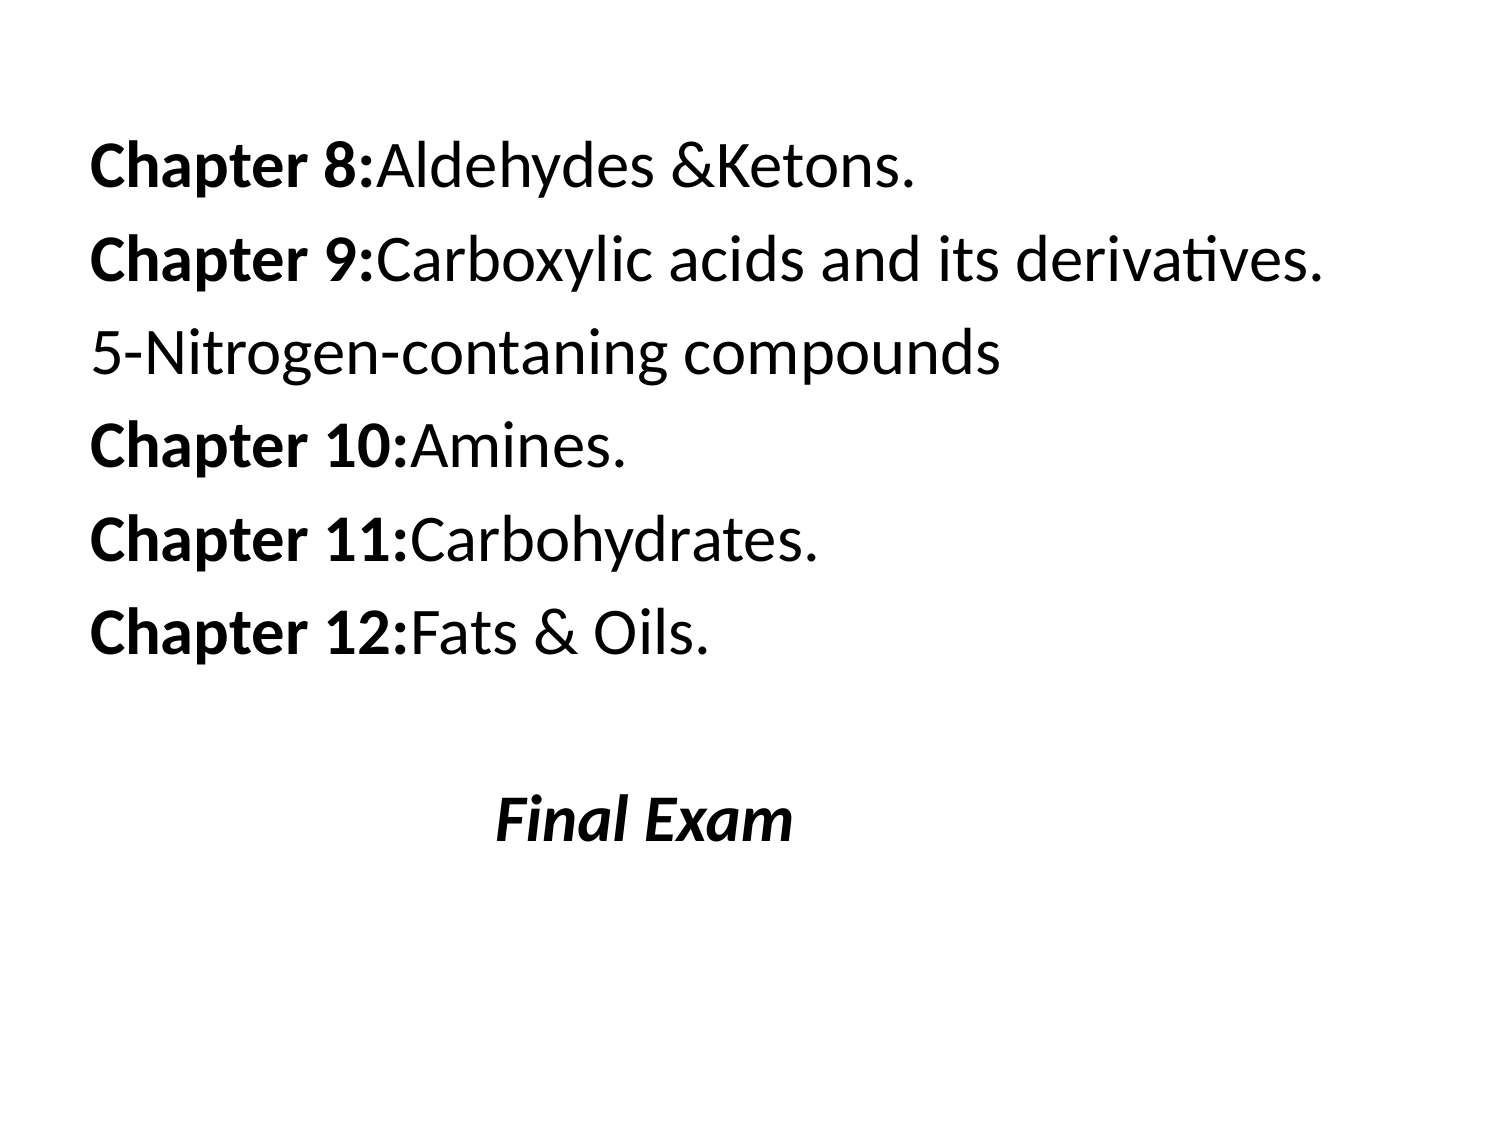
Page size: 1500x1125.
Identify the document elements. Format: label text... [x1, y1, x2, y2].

list Chapter 8:Aldehydes &Ketons. Chapter 9:Carboxylic acids and its derivatives. 5-Nitrogen-contaning compounds Chapter 10:Amines. Chapter 11:Carbohydrates. Chapter 12:Fats & Oils. Final Exam [75, 113, 1425, 1005]
